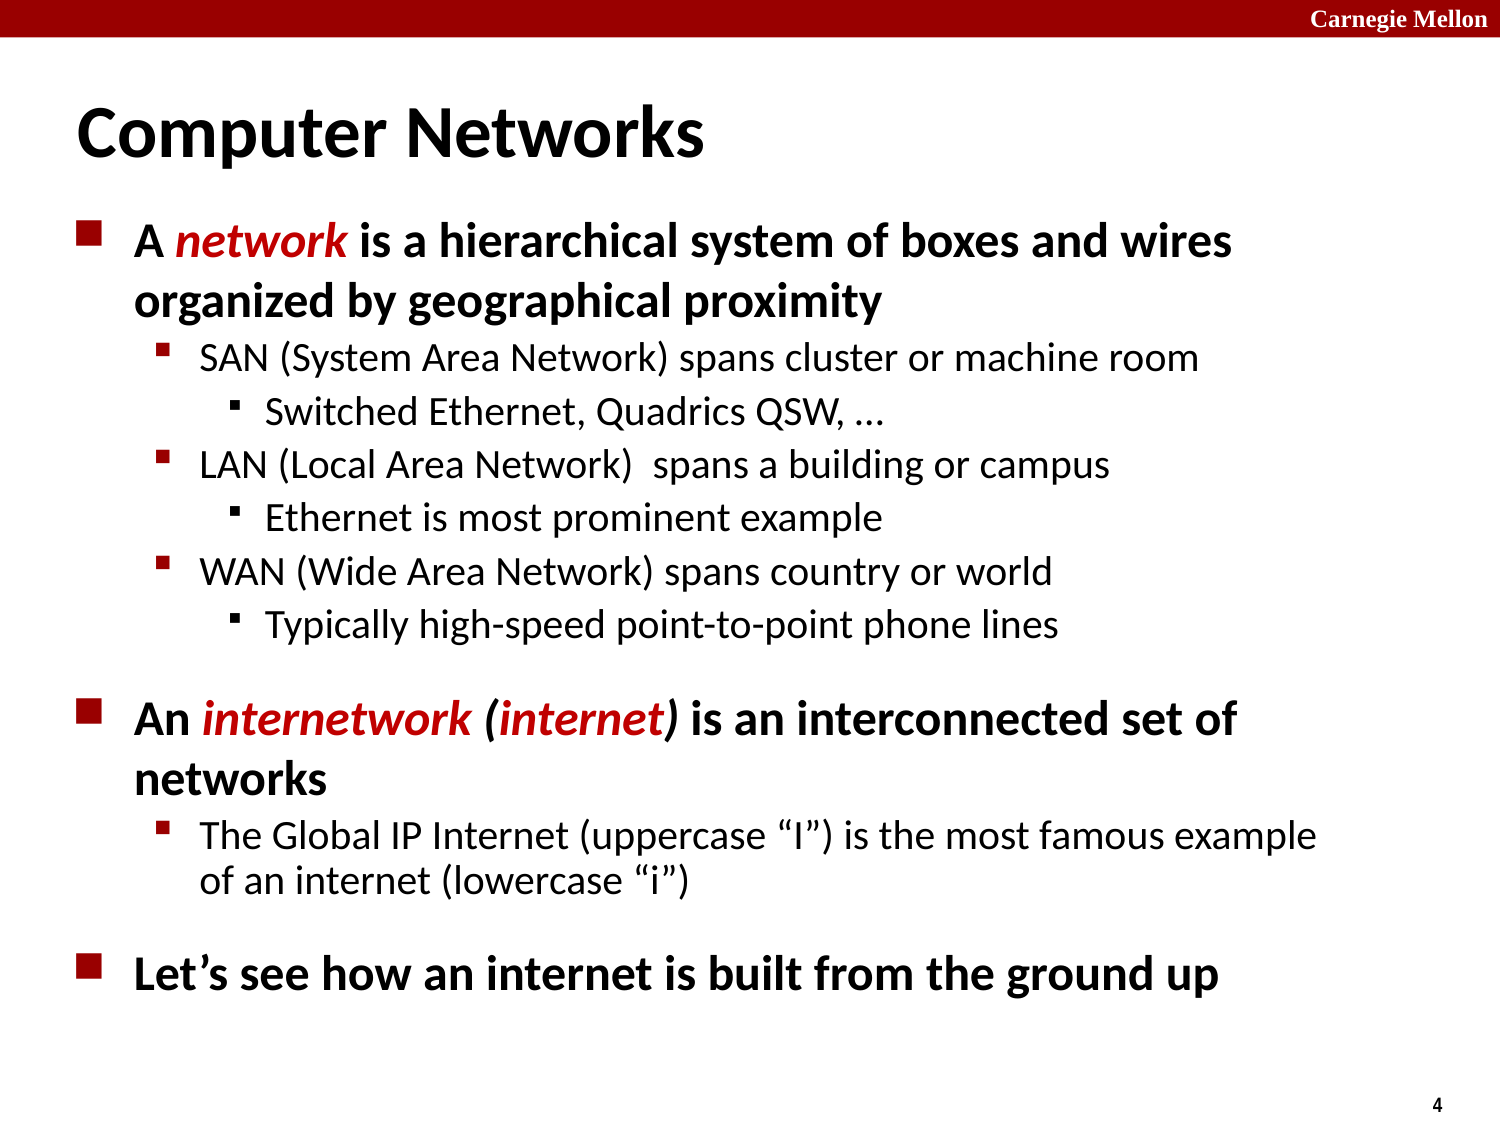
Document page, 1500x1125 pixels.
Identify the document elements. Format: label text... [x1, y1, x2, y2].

list A network is a hierarchical system of boxes and wires organized by geographical proximity SAN (System Area Network) spans cluster or machine room Switched Ethernet, Quadrics QSW, … LAN (Local Area Network) spans a building or campus Ethernet is most prominent example WAN (Wide Area Network) spans country or world Typically high-speed point-to-point phone lines An internetwork (internet) is an interconnected set of networks The Global IP Internet (uppercase “I”) is the most famous example of an internet (lowercase “i”) Let’s see how an internet is built from the ground up [62, 199, 1358, 1016]
title Computer Networks [62, 80, 1117, 176]
